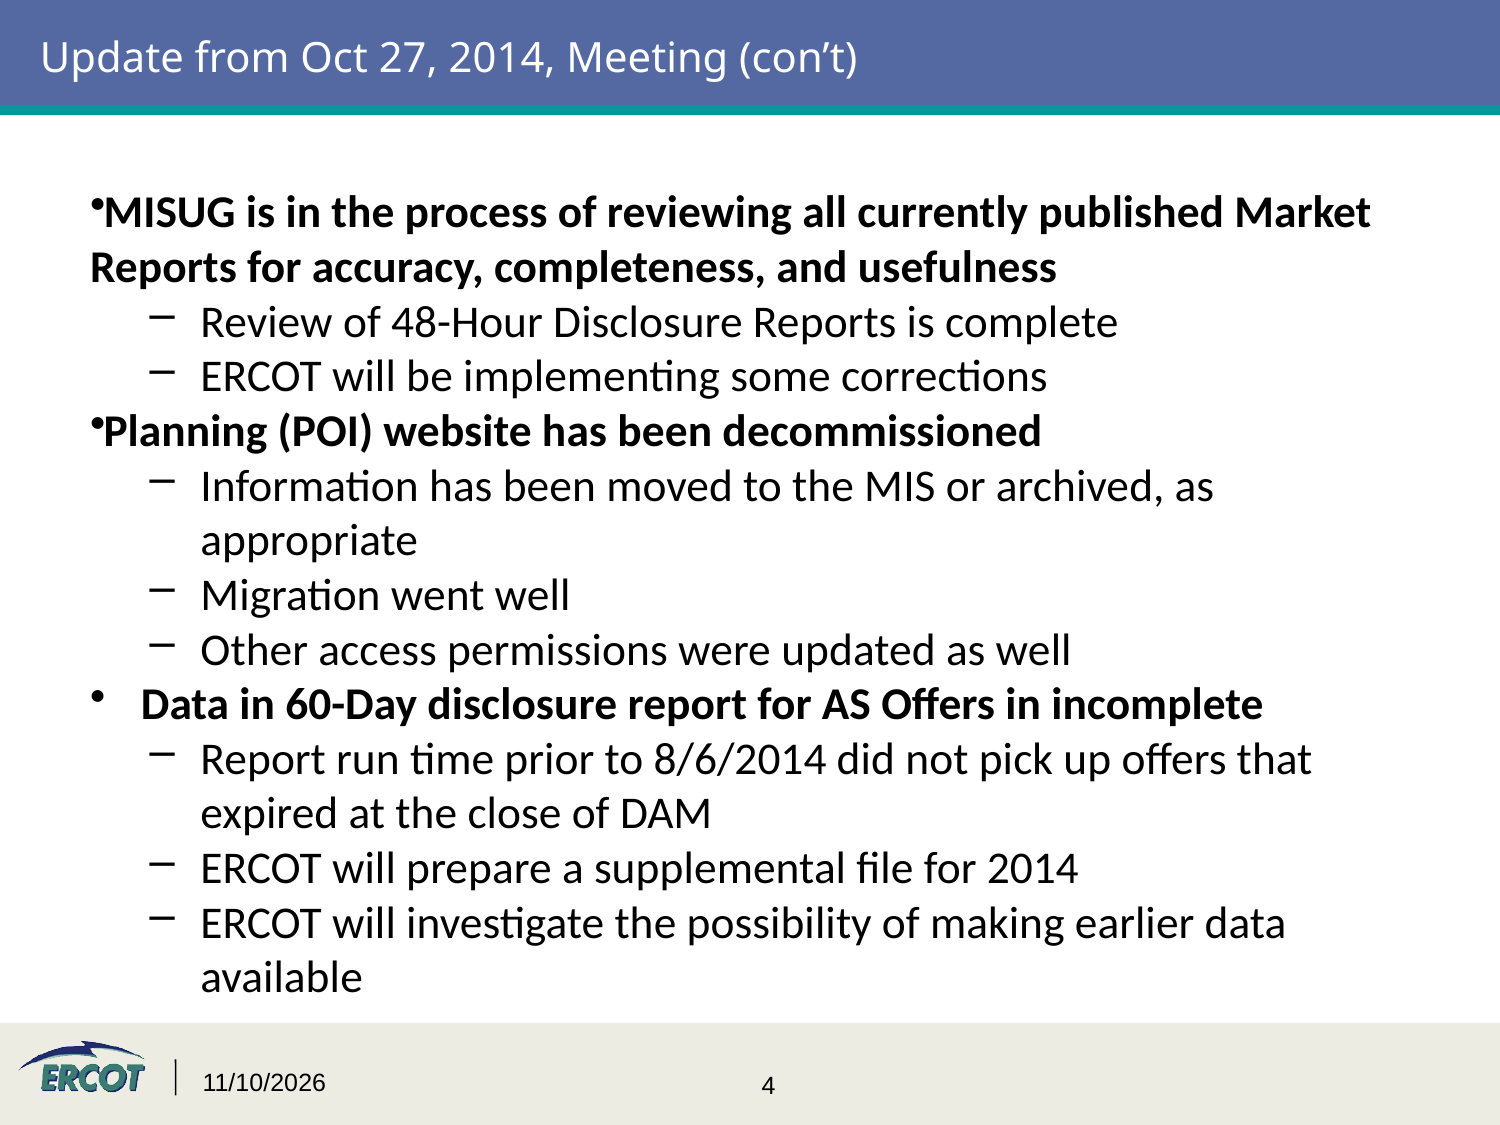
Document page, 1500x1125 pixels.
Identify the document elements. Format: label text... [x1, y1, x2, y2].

list MISUG is in the process of reviewing all currently published Market Reports for accuracy, completeness, and usefulness Review of 48-Hour Disclosure Reports is complete ERCOT will be implementing some corrections Planning (POI) website has been decommissioned Information has been moved to the MIS or archived, as appropriate Migration went well Other access permissions were updated as well Data in 60-Day disclosure report for AS Offers in incomplete Report run time prior to 8/6/2014 did not pick up offers that expired at the close of DAM ERCOT will prepare a supplemental file for 2014 ERCOT will investigate the possibility of making earlier data available [75, 174, 1425, 1013]
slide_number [187, 1059, 538, 1125]
title Update from Oct 27, 2014, Meeting (con’t) [24, 0, 1450, 113]
picture [10, 1031, 151, 1111]
